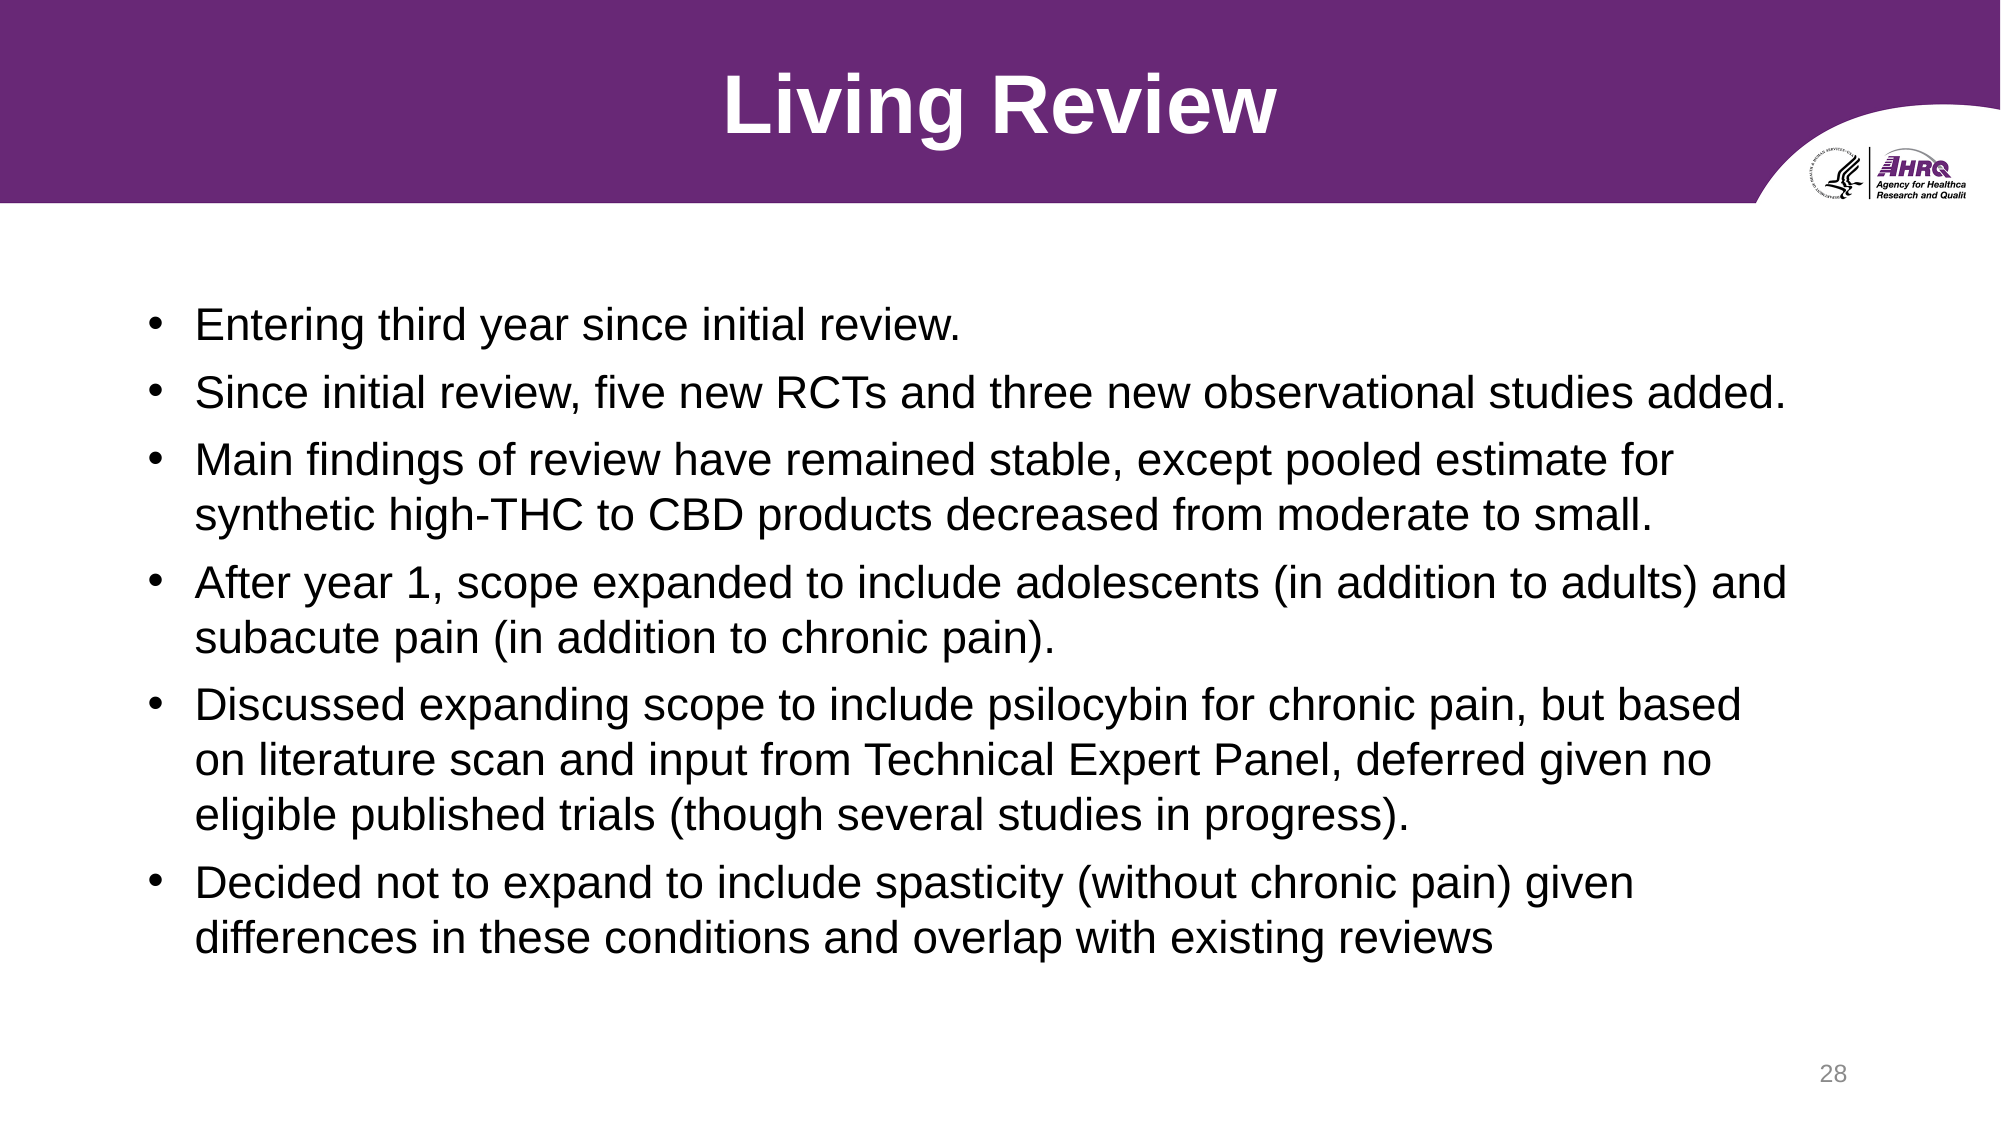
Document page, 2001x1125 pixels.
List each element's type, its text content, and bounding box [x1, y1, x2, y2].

picture [0, 0, 2001, 1125]
title Living Review [275, 50, 1725, 152]
text_box Entering third year since initial review. Since initial review, five new RCTs and three new observational studies added. Main findings of review have remained stable, except pooled estimate for synthetic high-THC to CBD products decreased from moderate to small. After year 1, scope expanded to include adolescents (in addition to adults) and subacute pain (in addition to chronic pain). Discussed expanding scope to include psilocybin for chronic pain, but based on literature scan and input from Technical Expert Panel, deferred given no eligible published trials (though several studies in progress). Decided not to expand to include spasticity (without chronic pain) given differences in these conditions and overlap with existing reviews [132, 287, 1814, 1125]
slide_number 28 [1814, 1042, 1863, 1103]
